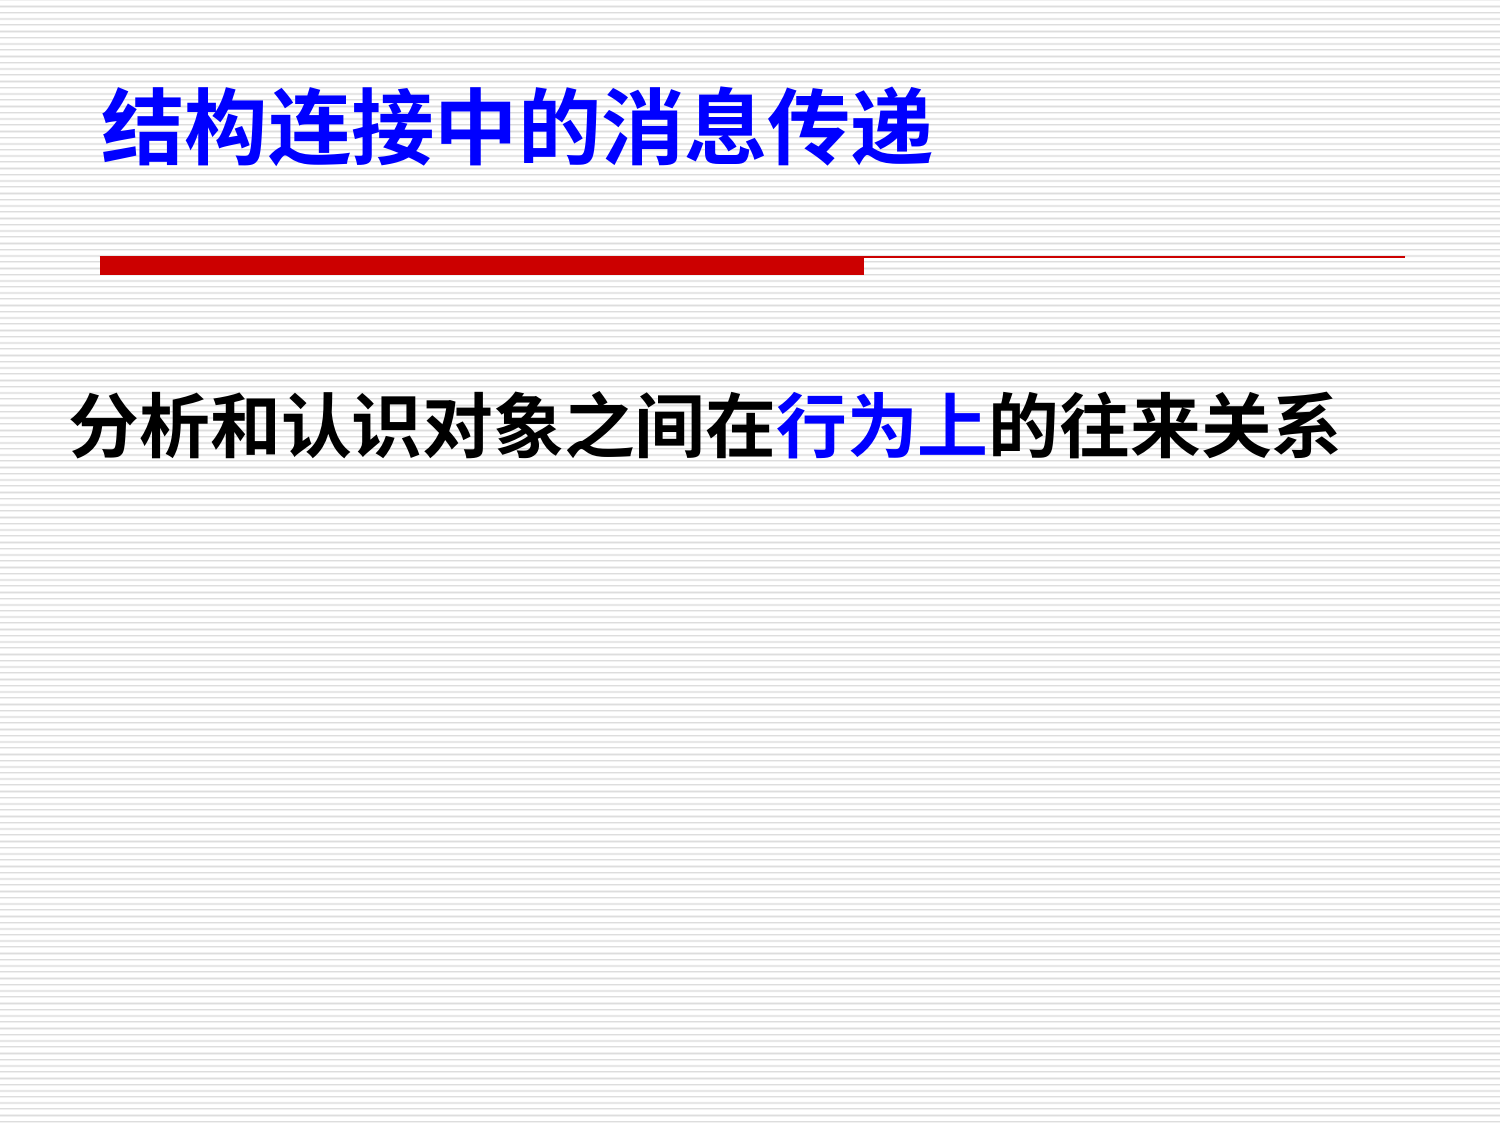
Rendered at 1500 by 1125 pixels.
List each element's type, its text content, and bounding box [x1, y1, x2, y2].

text_box 分析和认识对象之间在行为上的往来关系 [12, 230, 1500, 622]
text_box 结构连接中的消息传递 [101, 75, 935, 176]
picture [0, 0, 1500, 1125]
